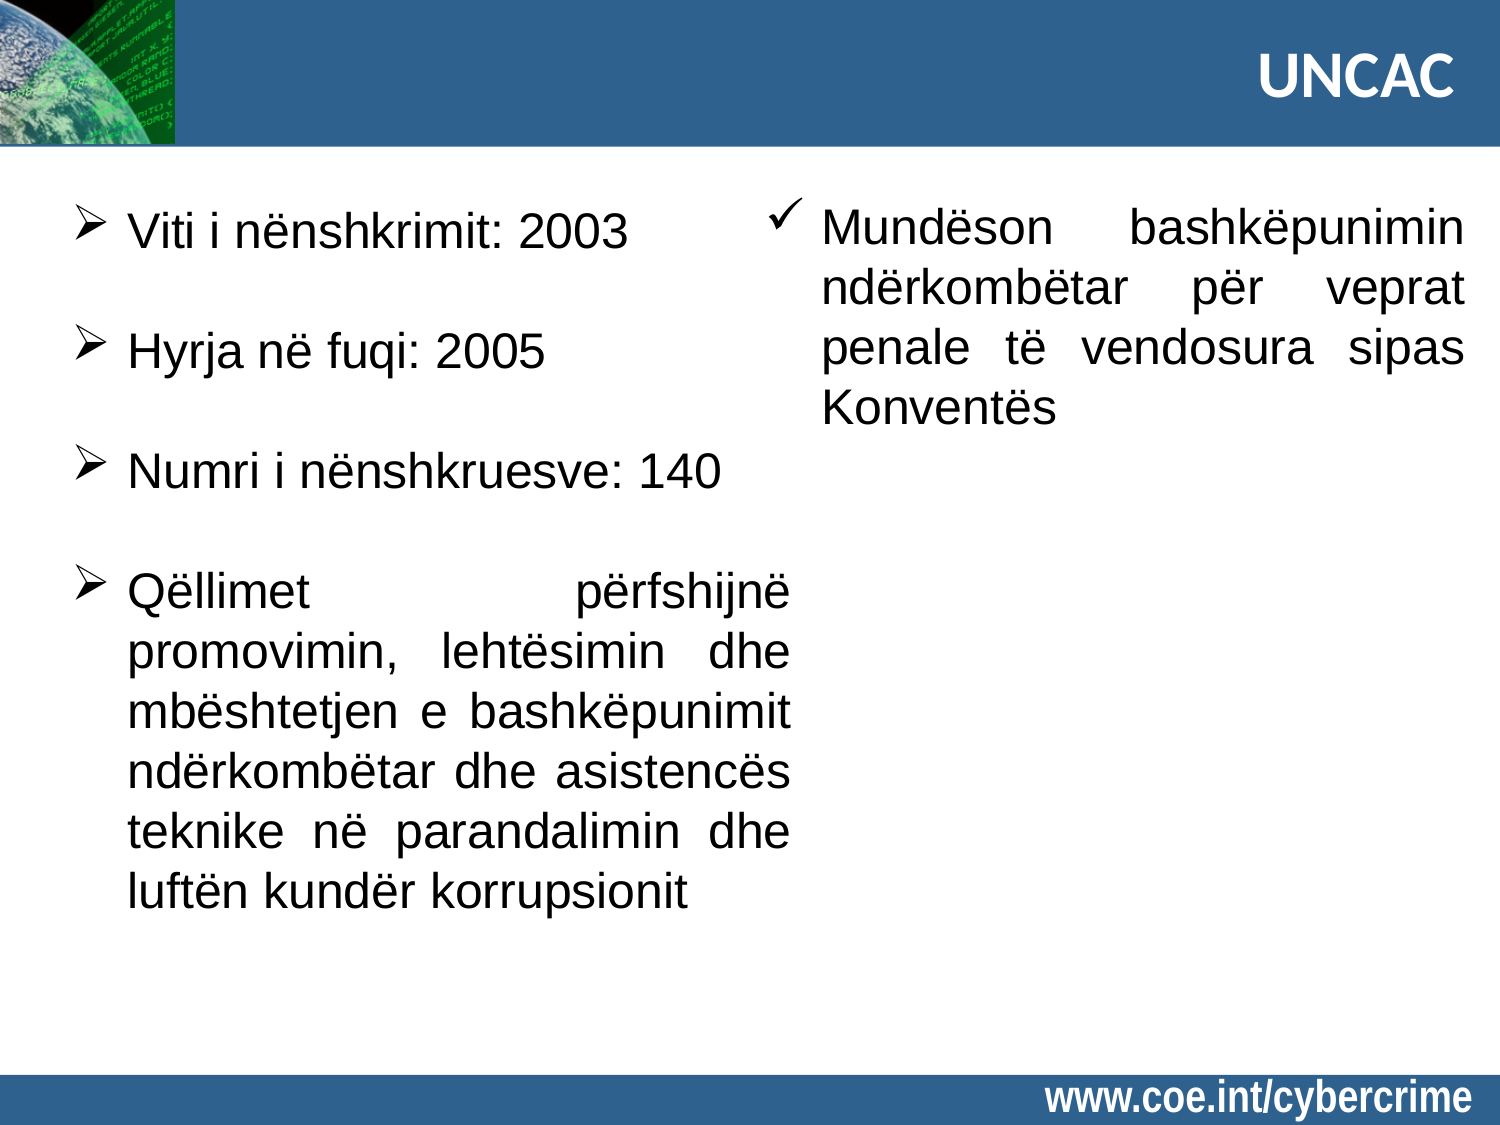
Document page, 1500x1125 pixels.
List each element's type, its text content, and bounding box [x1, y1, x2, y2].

text_box [0, 1073, 1030, 1125]
text_box www.coe.int/cybercrime [1030, 1059, 1500, 1125]
text_box Viti i nënshkrimit: 2003 Hyrja në fuqi: 2005 Numri i nënshkruesve: 140 Qëllimet përfshijnë promovimin, lehtësimin dhe mbështetjen e bashkëpunimit ndërkombëtar dhe asistencës teknike në parandalimin dhe luftën kundër korrupsionit [56, 191, 807, 1047]
picture [0, 0, 175, 144]
text_box Mundëson bashkëpunimin ndërkombëtar për veprat penale të vendosura sipas Konventës [749, 186, 1480, 442]
text_box UNCAC [177, 0, 1500, 149]
